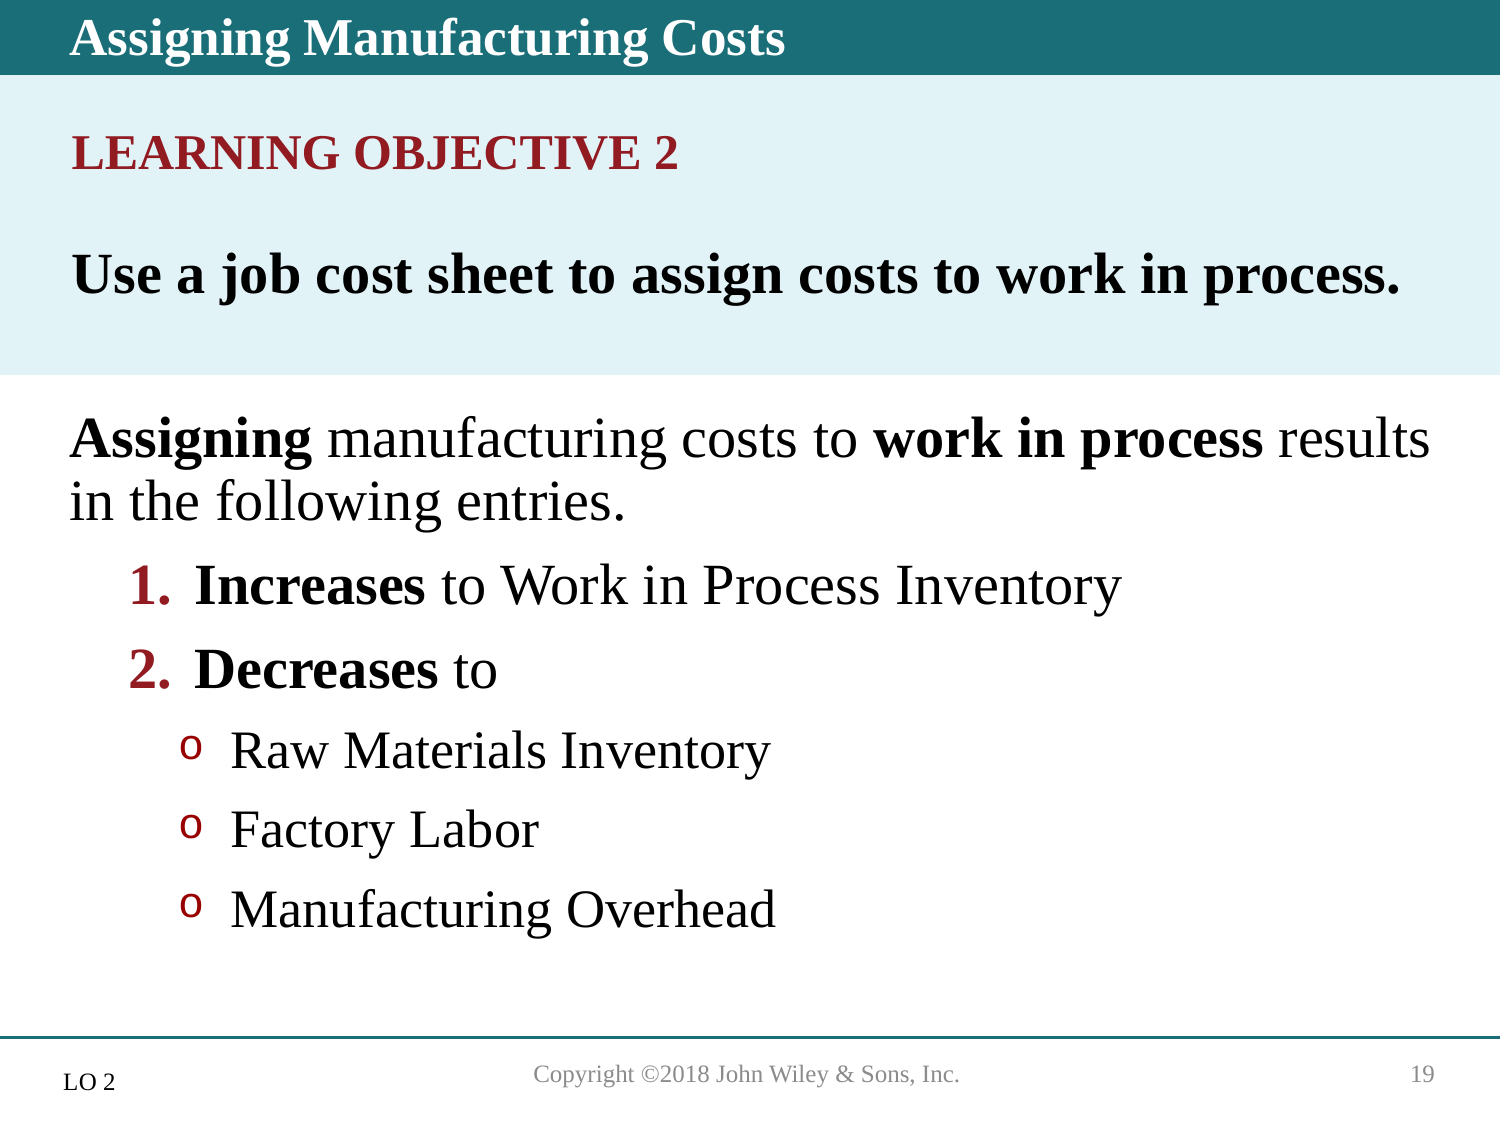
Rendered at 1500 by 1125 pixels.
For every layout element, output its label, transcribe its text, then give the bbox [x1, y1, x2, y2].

title Assigning Manufacturing Costs [54, 2, 1455, 75]
footer Copyright ©2018 John Wiley & Sons, Inc. [496, 1042, 1004, 1103]
list Assigning manufacturing costs to work in process results in the following entries. Increases to Work in Process Inventory Decreases to Raw Materials Inventory Factory Labor Manufacturing Overhead [54, 399, 1450, 1013]
list LEARNING OBJECTIVE 2 [0, 75, 1500, 174]
slide_number 19 [1059, 1042, 1450, 1103]
list Use a job cost sheet to assign costs to work in process. [0, 174, 1500, 375]
list L O 2 [48, 1052, 142, 1113]
